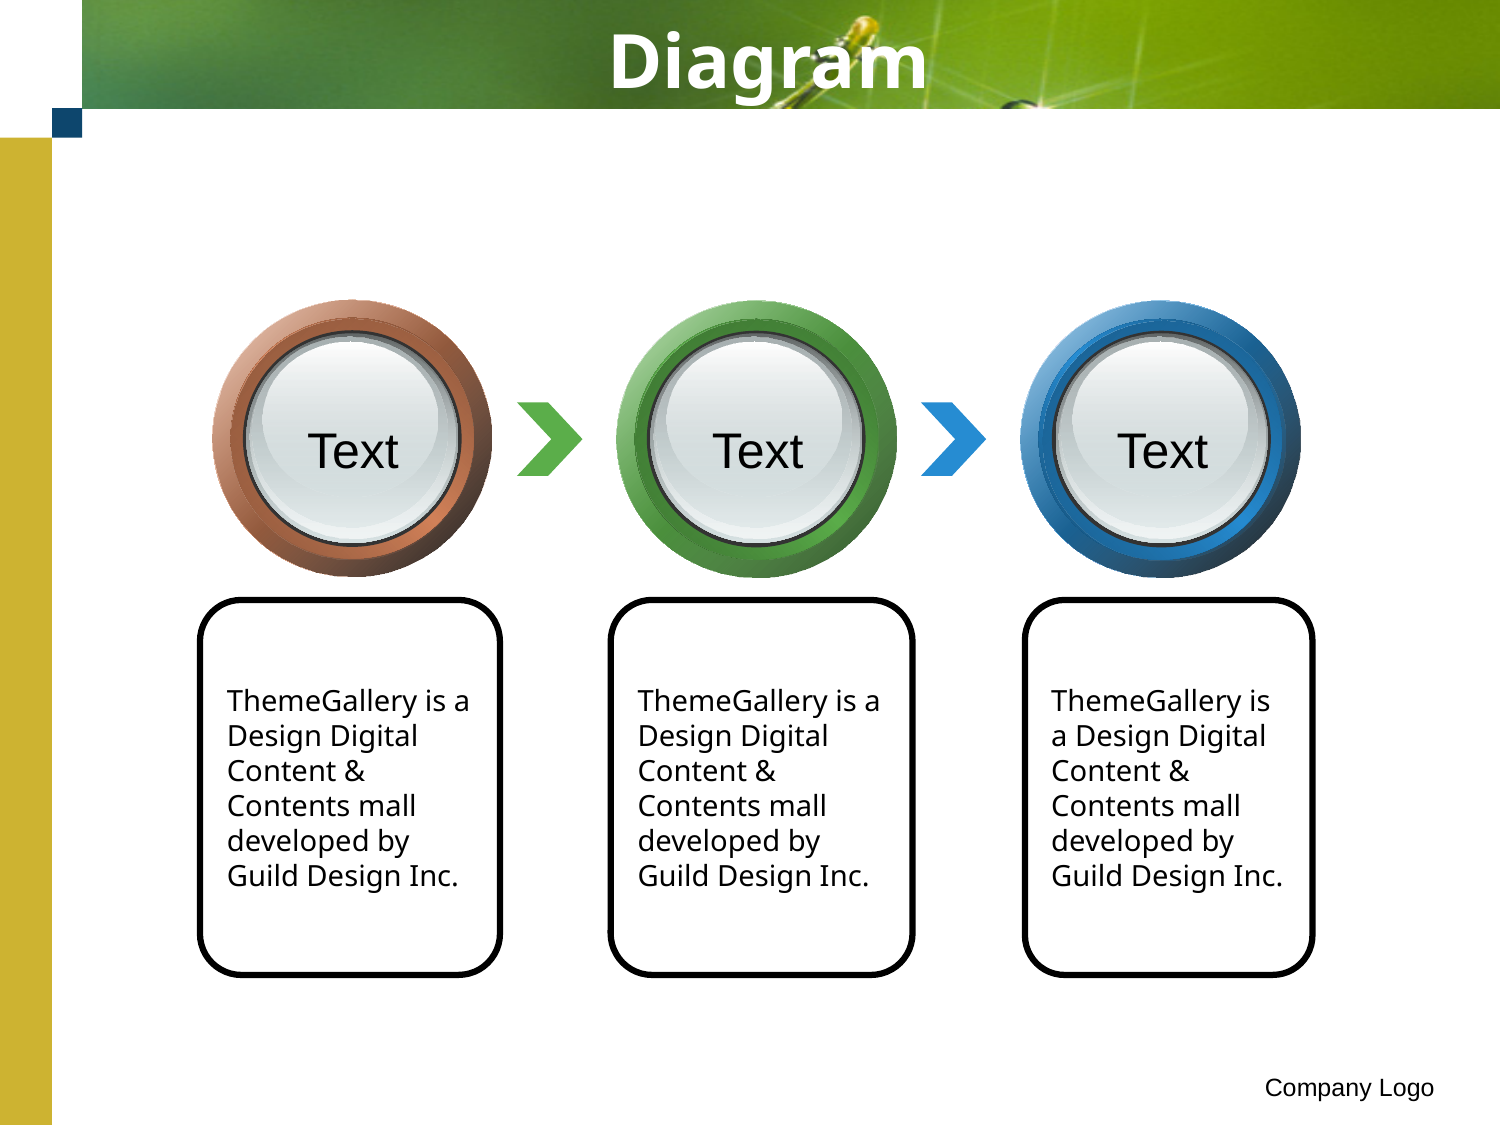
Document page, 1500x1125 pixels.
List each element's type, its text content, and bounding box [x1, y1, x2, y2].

footer Company Logo [975, 1064, 1450, 1113]
title Diagram [87, 12, 1450, 105]
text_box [199, 299, 1313, 975]
picture [82, 0, 1500, 109]
